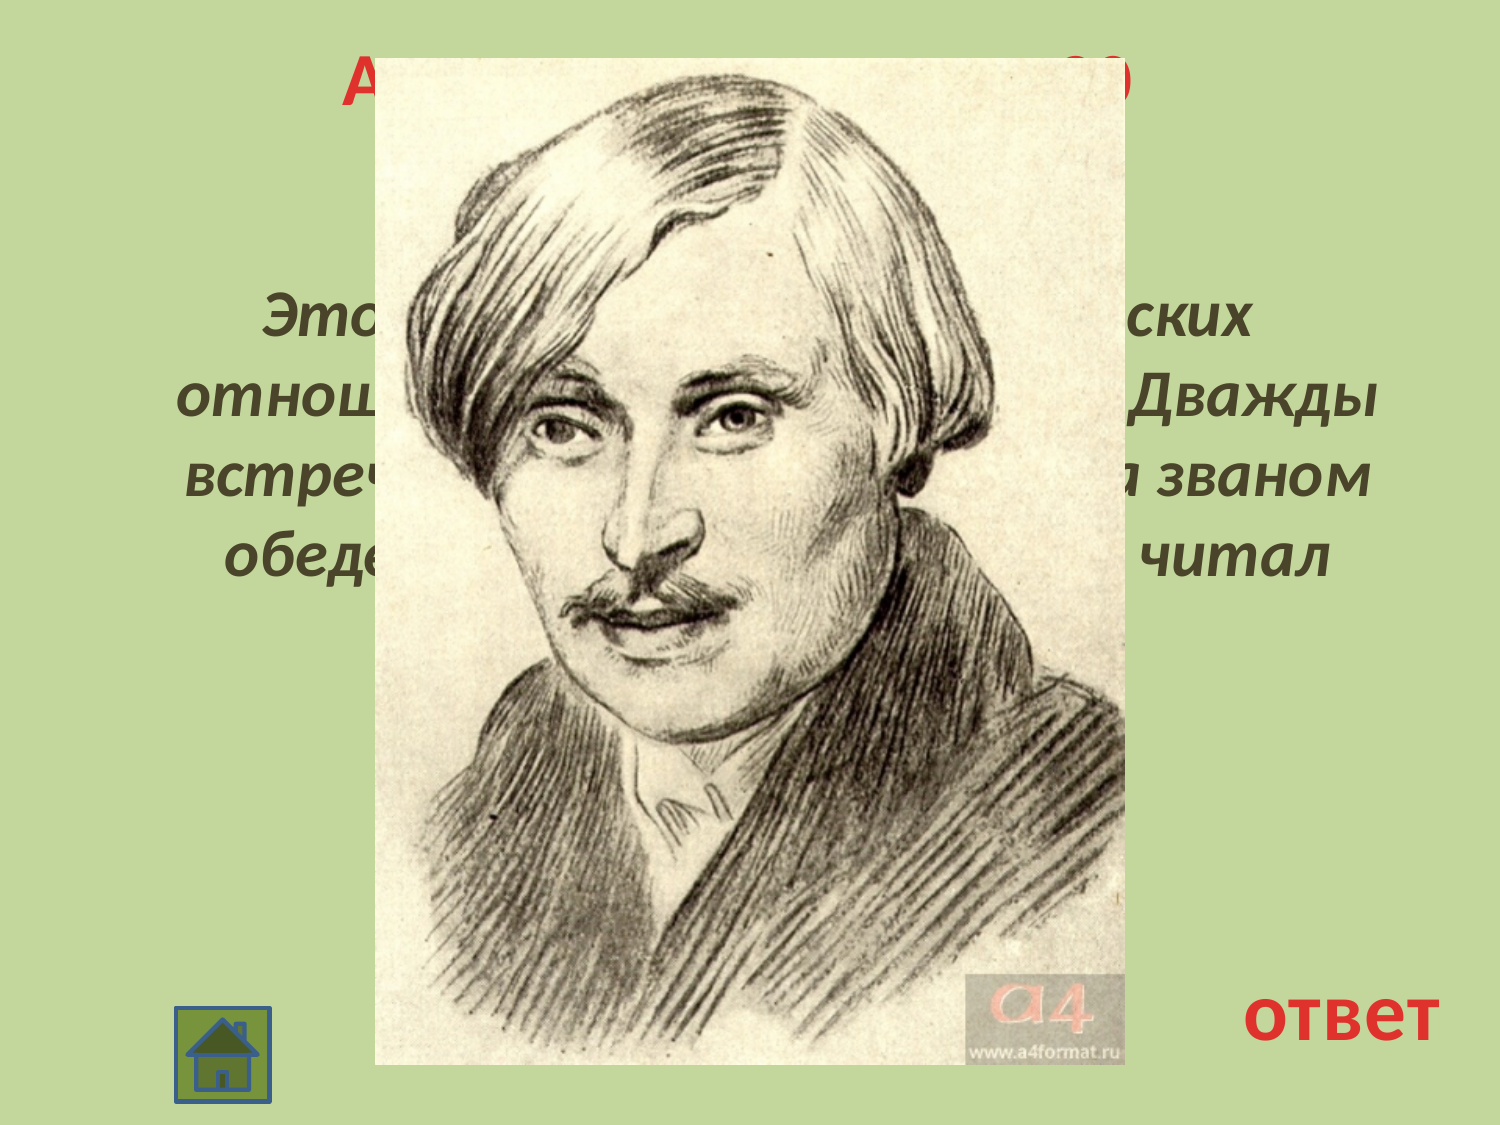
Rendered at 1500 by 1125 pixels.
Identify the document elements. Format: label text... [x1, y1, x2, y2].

picture [374, 58, 1126, 1066]
text_box ответ [1183, 949, 1500, 1065]
text_box Автор произведения 30 [199, 23, 1278, 129]
list Этот писатель был в дружеских отношениях с А. С. Пушкиным. Дважды встречался с Лермонтовым. На званом обеде у него Лермонтов М.Ю. читал «Мцыри» [1129, 262, 1425, 1005]
text_box [174, 1006, 272, 1104]
list Этот писатель был в дружеских отношениях с А. С. Пушкиным. Дважды встречался с Лермонтовым. На званом обеде у него Лермонтов М.Ю. читал «Мцыри» [75, 262, 369, 1005]
